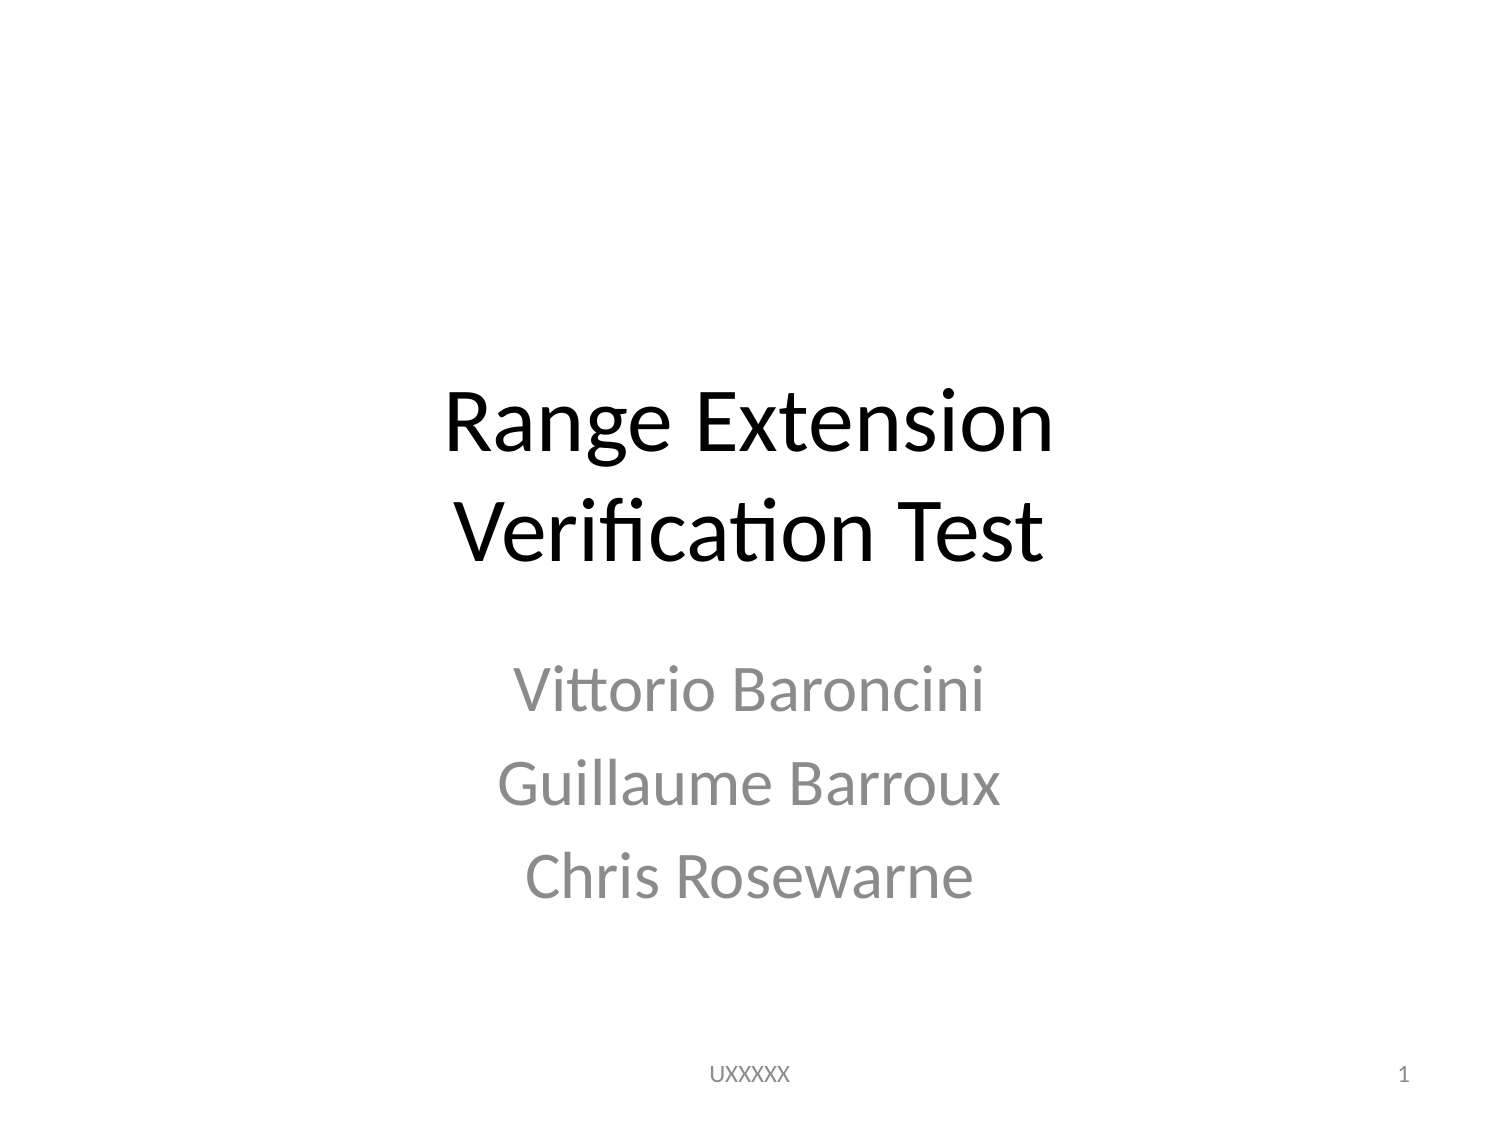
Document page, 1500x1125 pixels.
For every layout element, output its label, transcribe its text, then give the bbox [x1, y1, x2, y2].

title Range Extension Verification Test [112, 349, 1388, 591]
footer UXXXXX [512, 1042, 988, 1103]
subtitle Vittorio Baroncini Guillaume Barroux Chris Rosewarne [225, 637, 1275, 925]
slide_number 1 [1074, 1042, 1425, 1103]
